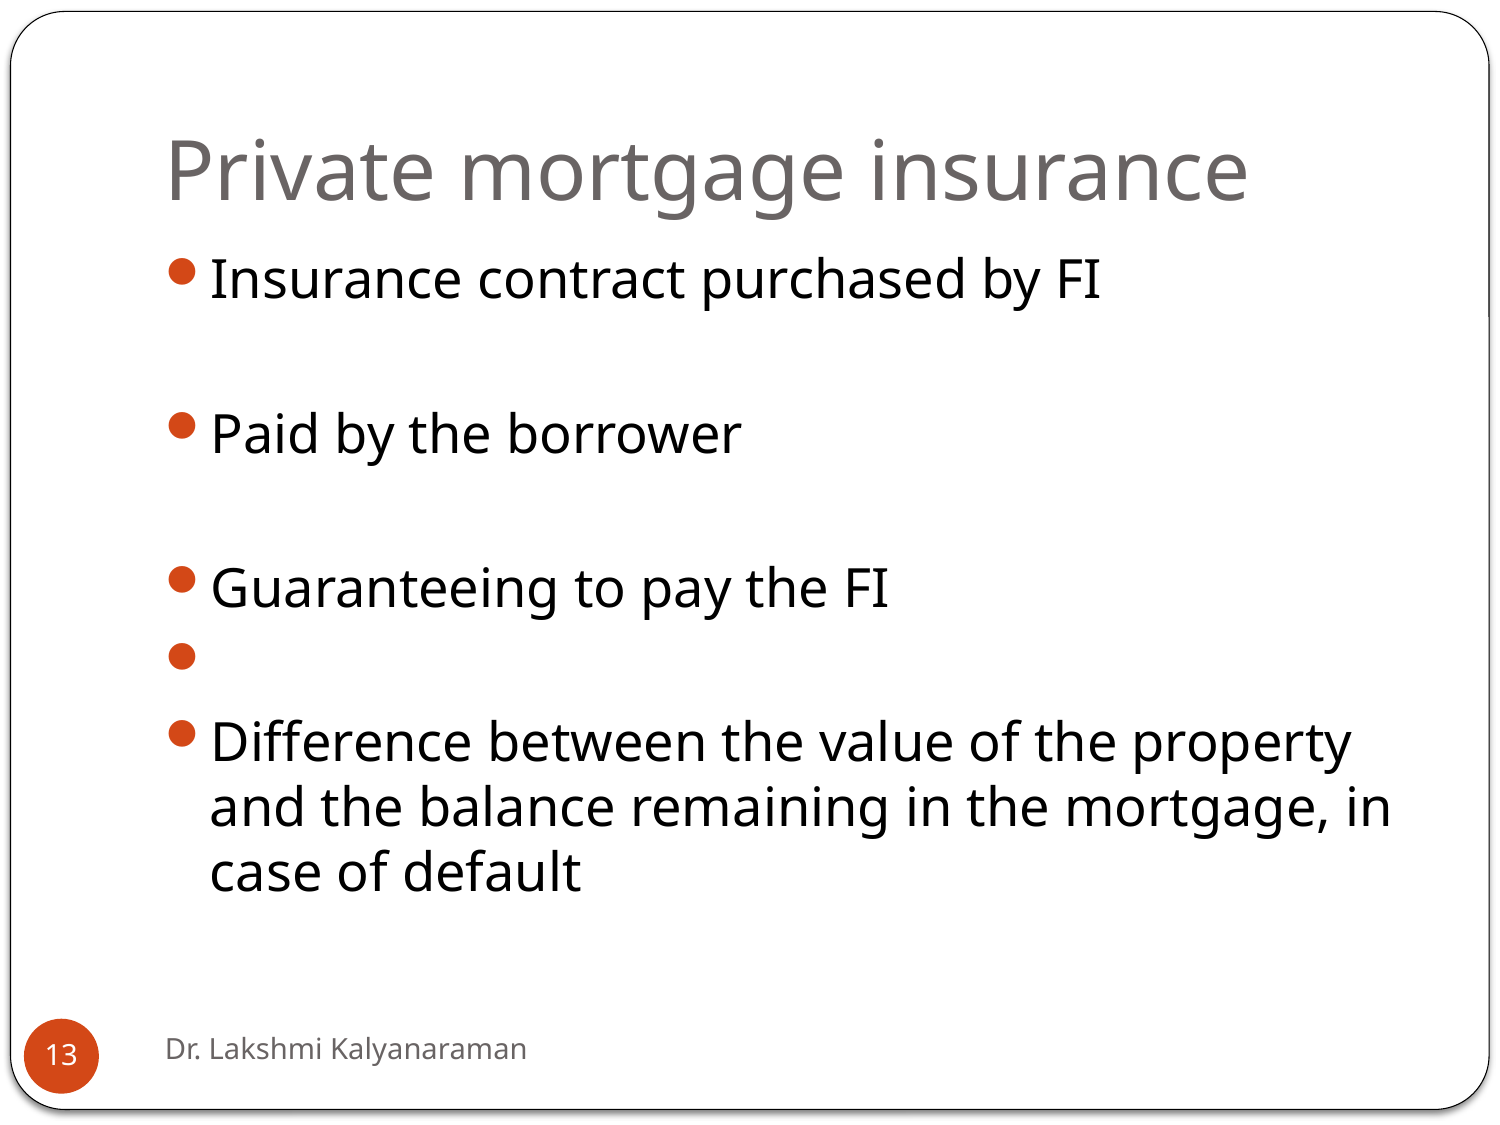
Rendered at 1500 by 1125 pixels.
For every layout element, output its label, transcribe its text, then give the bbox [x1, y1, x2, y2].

slide_number 13 [23, 1018, 99, 1094]
footer Dr. Lakshmi Kalyanaraman [150, 1012, 800, 1088]
title Private mortgage insurance [150, 45, 1425, 233]
list Insurance contract purchased by FI Paid by the borrower Guaranteeing to pay the FI Difference between the value of the property and the balance remaining in the mortgage, in case of default [150, 237, 1425, 988]
